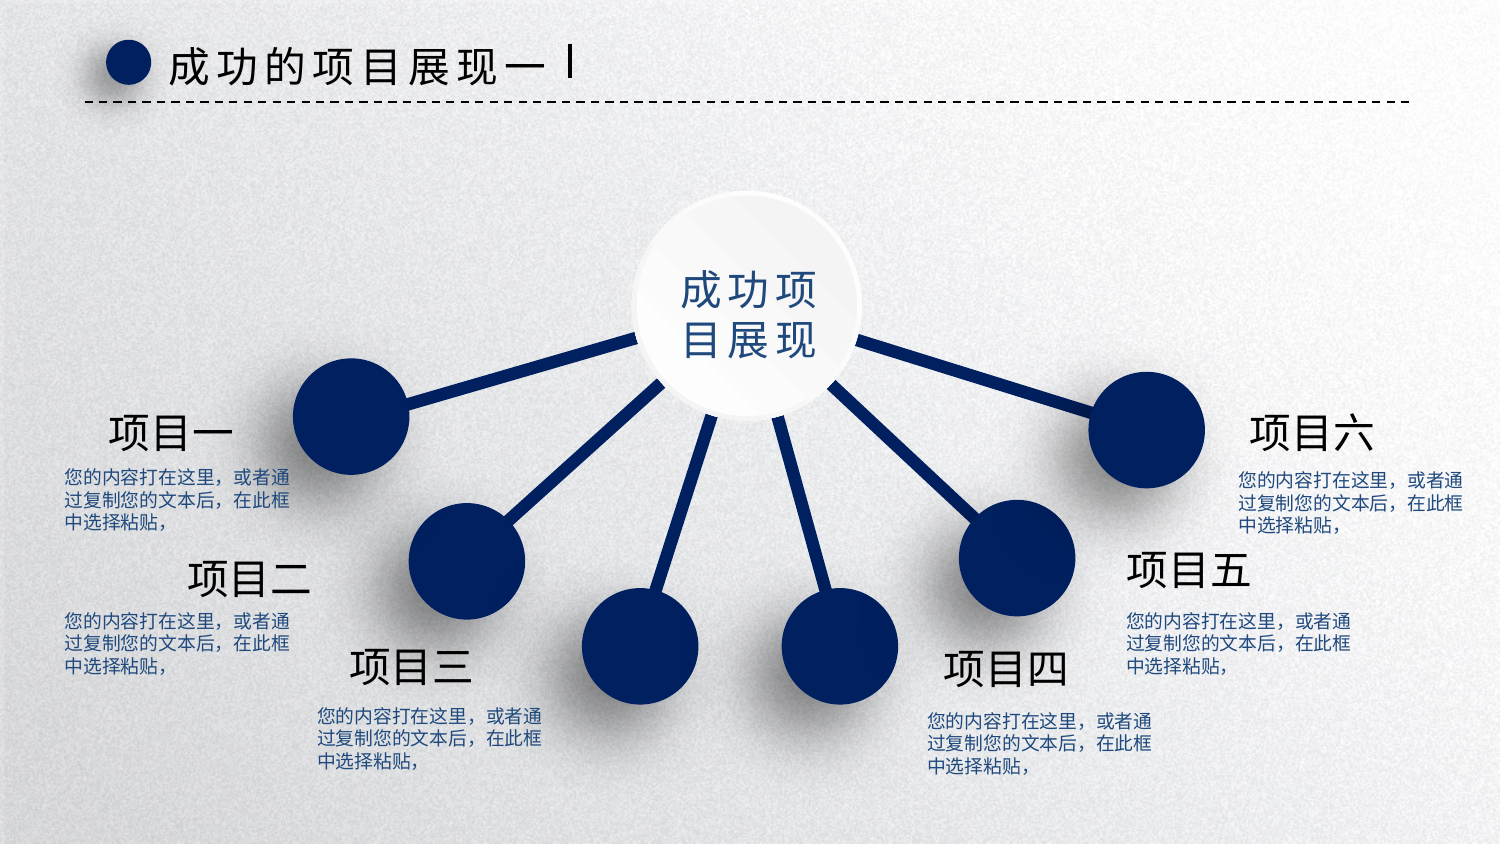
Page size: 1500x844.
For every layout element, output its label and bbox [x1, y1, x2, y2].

text_box [631, 190, 863, 422]
picture [0, 0, 1500, 844]
text_box [466, 305, 634, 559]
text_box [639, 430, 741, 639]
text_box [746, 305, 1147, 431]
text_box [350, 305, 465, 422]
text_box [746, 566, 842, 647]
text_box [746, 438, 1018, 559]
